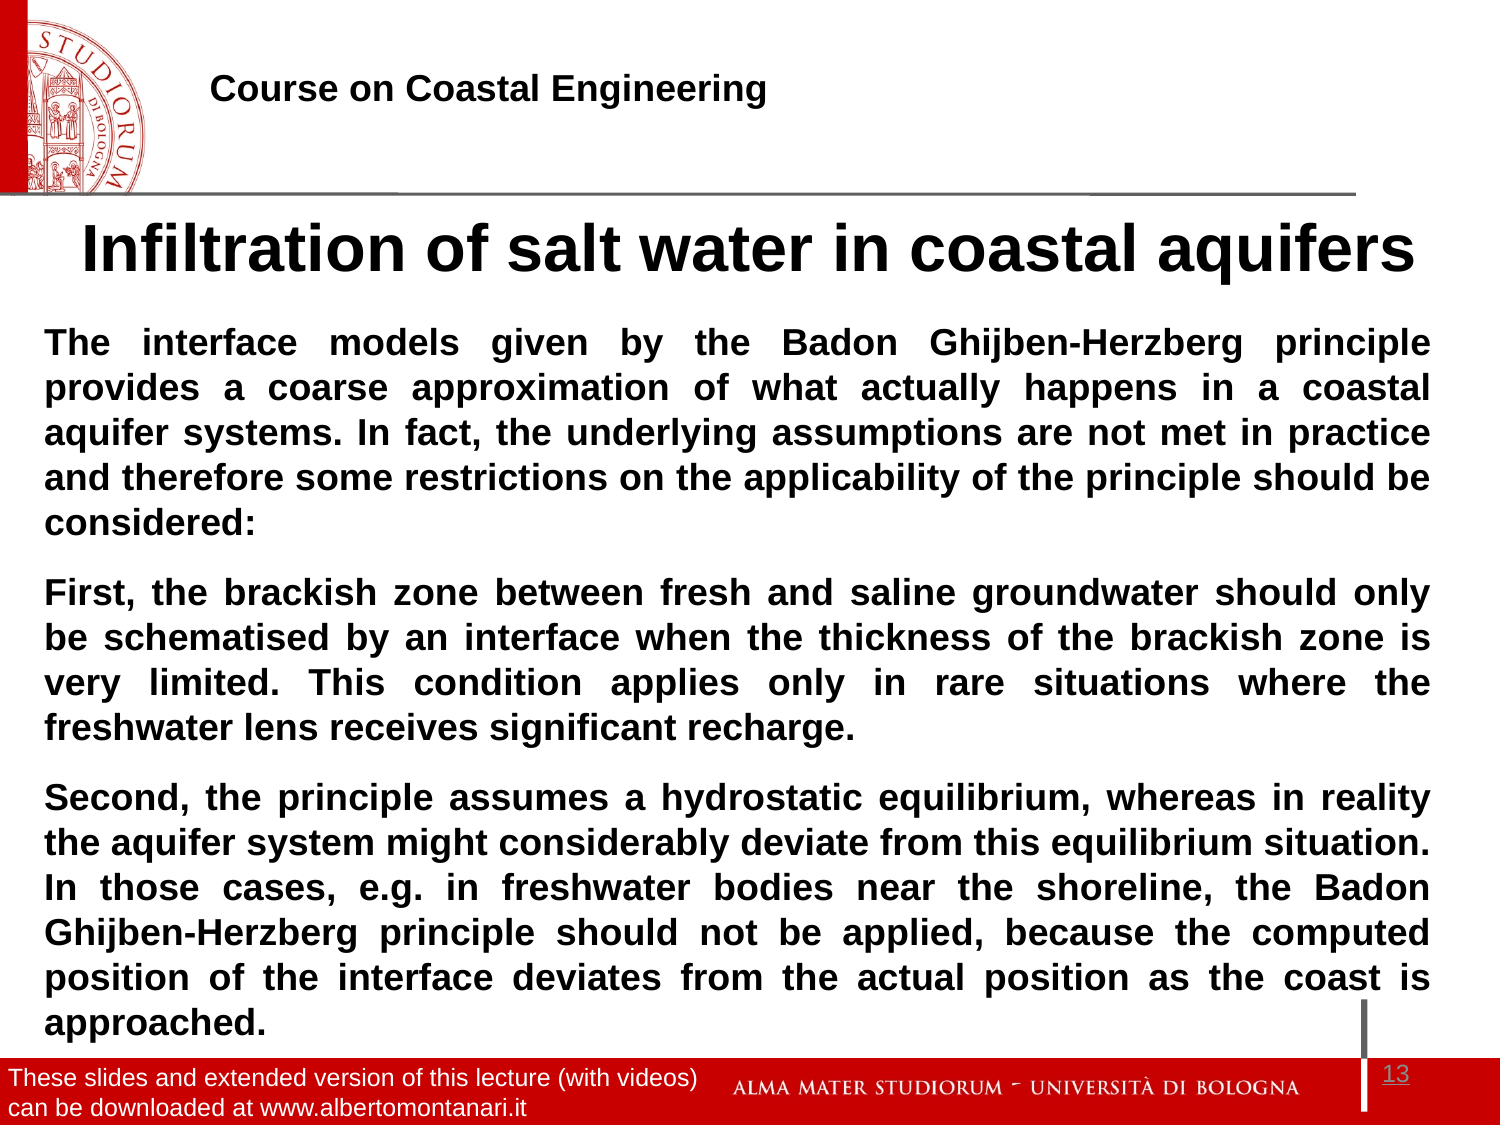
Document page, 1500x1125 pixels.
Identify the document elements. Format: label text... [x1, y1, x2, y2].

picture [28, 16, 151, 117]
slide_number 13 [1074, 1051, 1425, 1103]
text_box The interface models given by the Badon Ghijben-Herzberg principle provides a coarse approximation of what actually happens in a coastal aquifer systems. In fact, the underlying assumptions are not met in practice and therefore some restrictions on the applicability of the principle should be considered: First, the brackish zone between fresh and saline groundwater should only be schematised by an interface when the thickness of the brackish zone is very limited. This condition applies only in rare situations where the freshwater lens receives significant recharge. Second, the principle assumes a hydrostatic equilibrium, whereas in reality the aquifer system might considerably deviate from this equilibrium situation. In those cases, e.g. in freshwater bodies near the shoreline, the Badon Ghijben-Herzberg principle should not be applied, because the computed position of the interface deviates from the actual position as the coast is approached. [29, 310, 1447, 1051]
picture [0, 1058, 1500, 1125]
text_box Infiltration of salt water in coastal aquifers [11, 117, 1489, 292]
